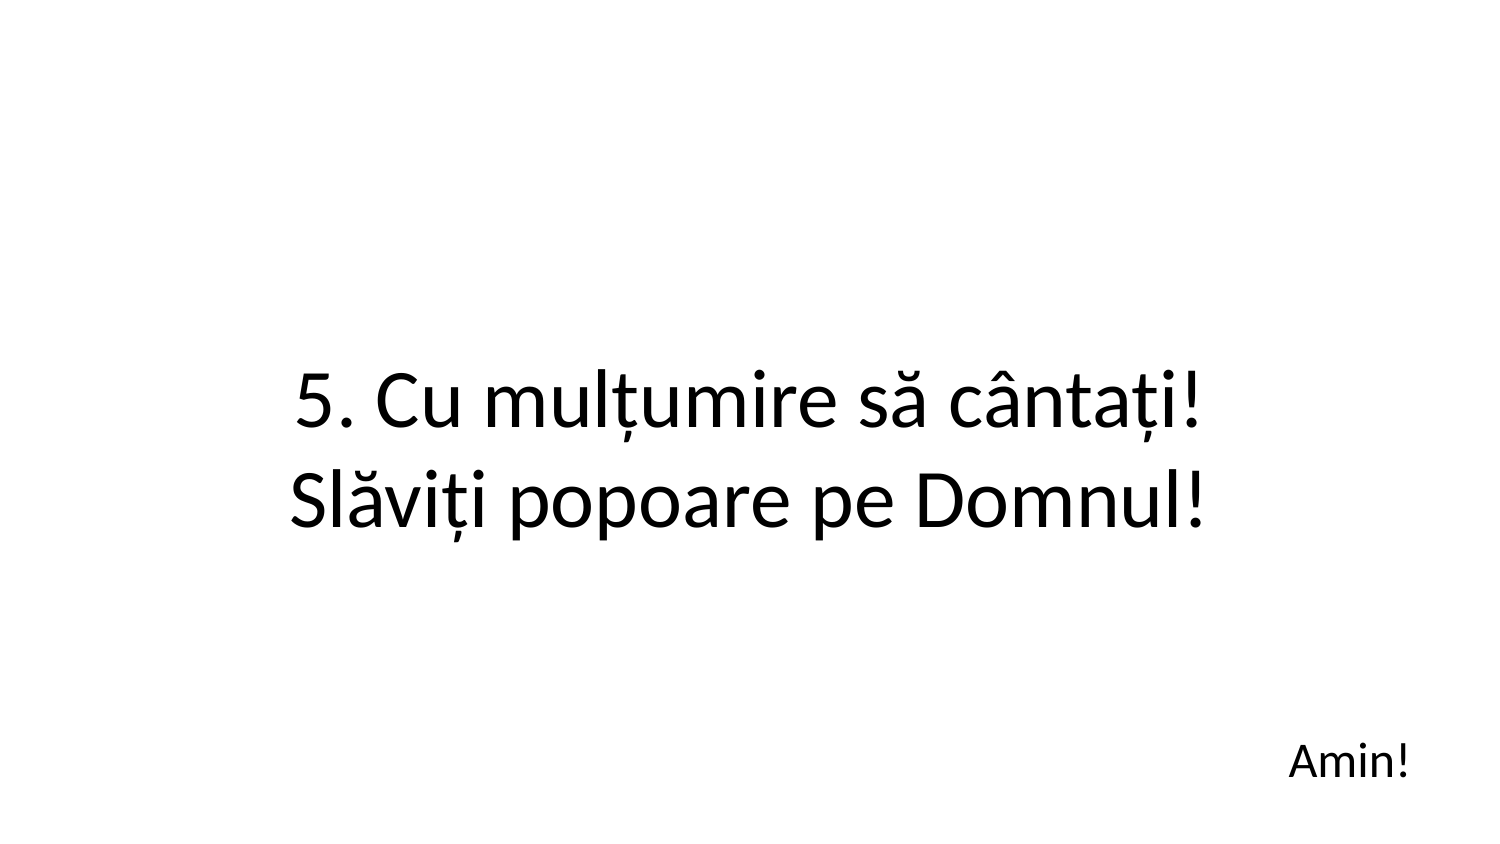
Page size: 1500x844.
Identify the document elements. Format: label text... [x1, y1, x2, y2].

text_box Amin! [1273, 674, 1427, 795]
text_box 5. Cu mulțumire să cântați! Slăviți popoare pe Domnul! [274, 292, 1226, 552]
